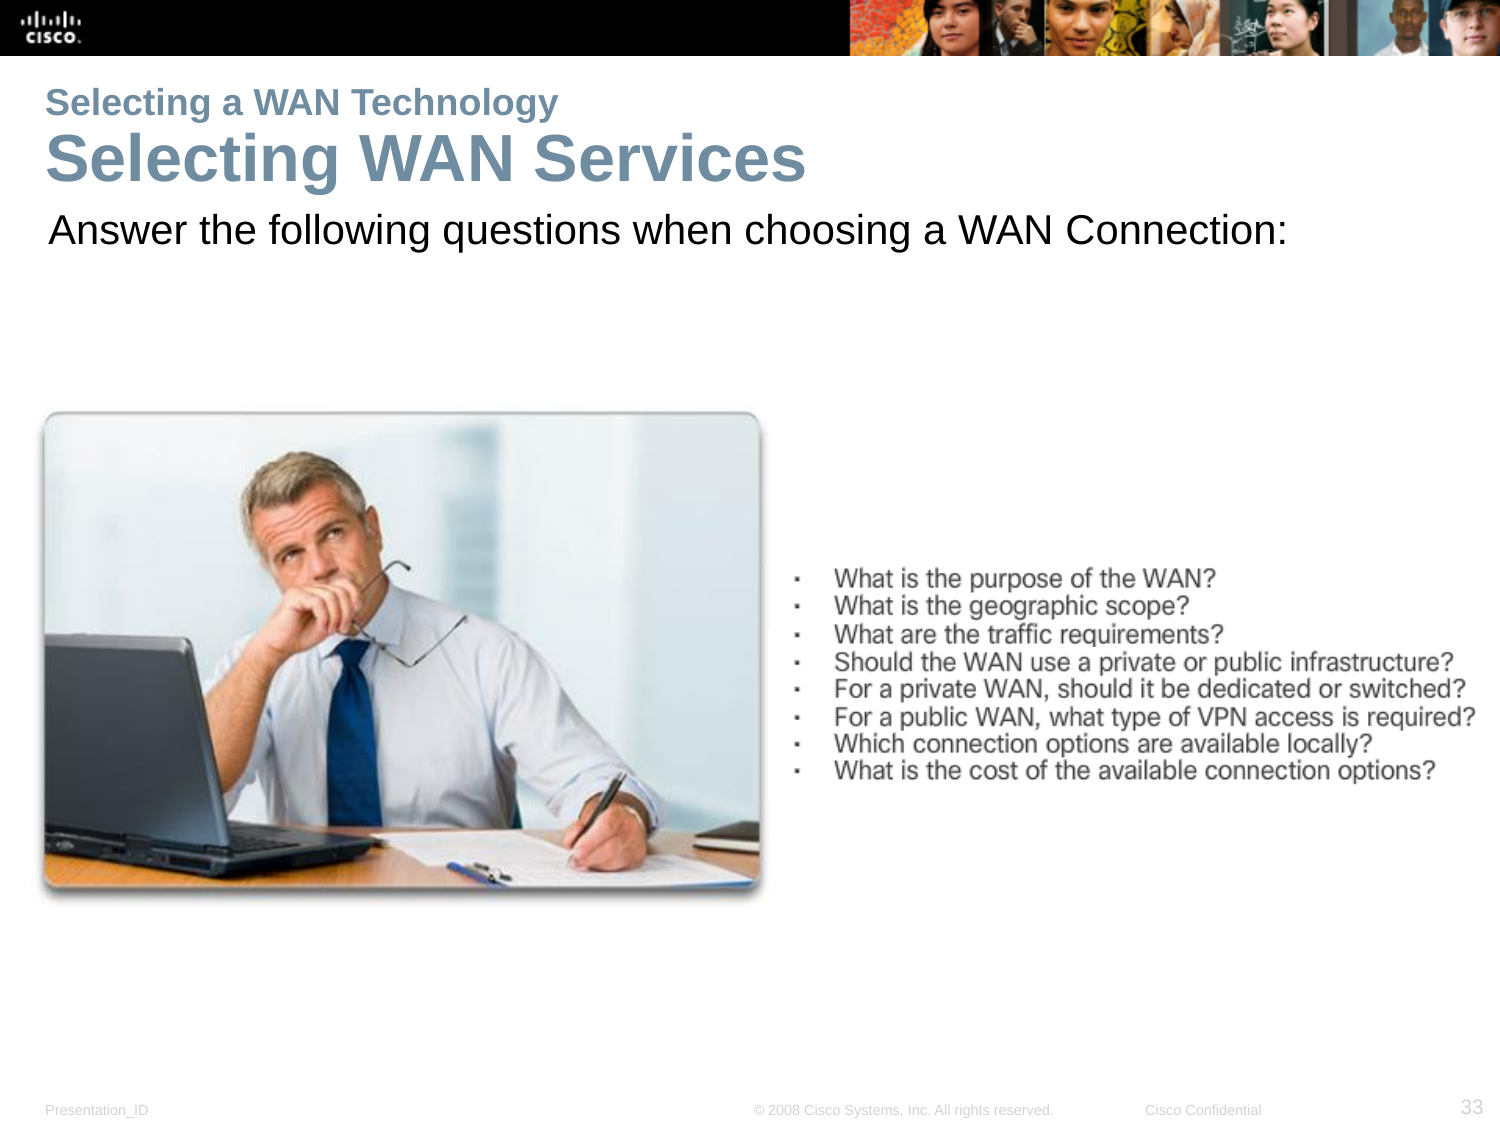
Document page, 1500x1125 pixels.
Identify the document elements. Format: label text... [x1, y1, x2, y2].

picture [0, 0, 1500, 56]
title Selecting a WAN Technology Selecting WAN Services [31, 64, 1471, 203]
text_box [768, 556, 1500, 800]
list Answer the following questions when choosing a WAN Connection: [34, 199, 1402, 289]
picture [17, 401, 778, 907]
